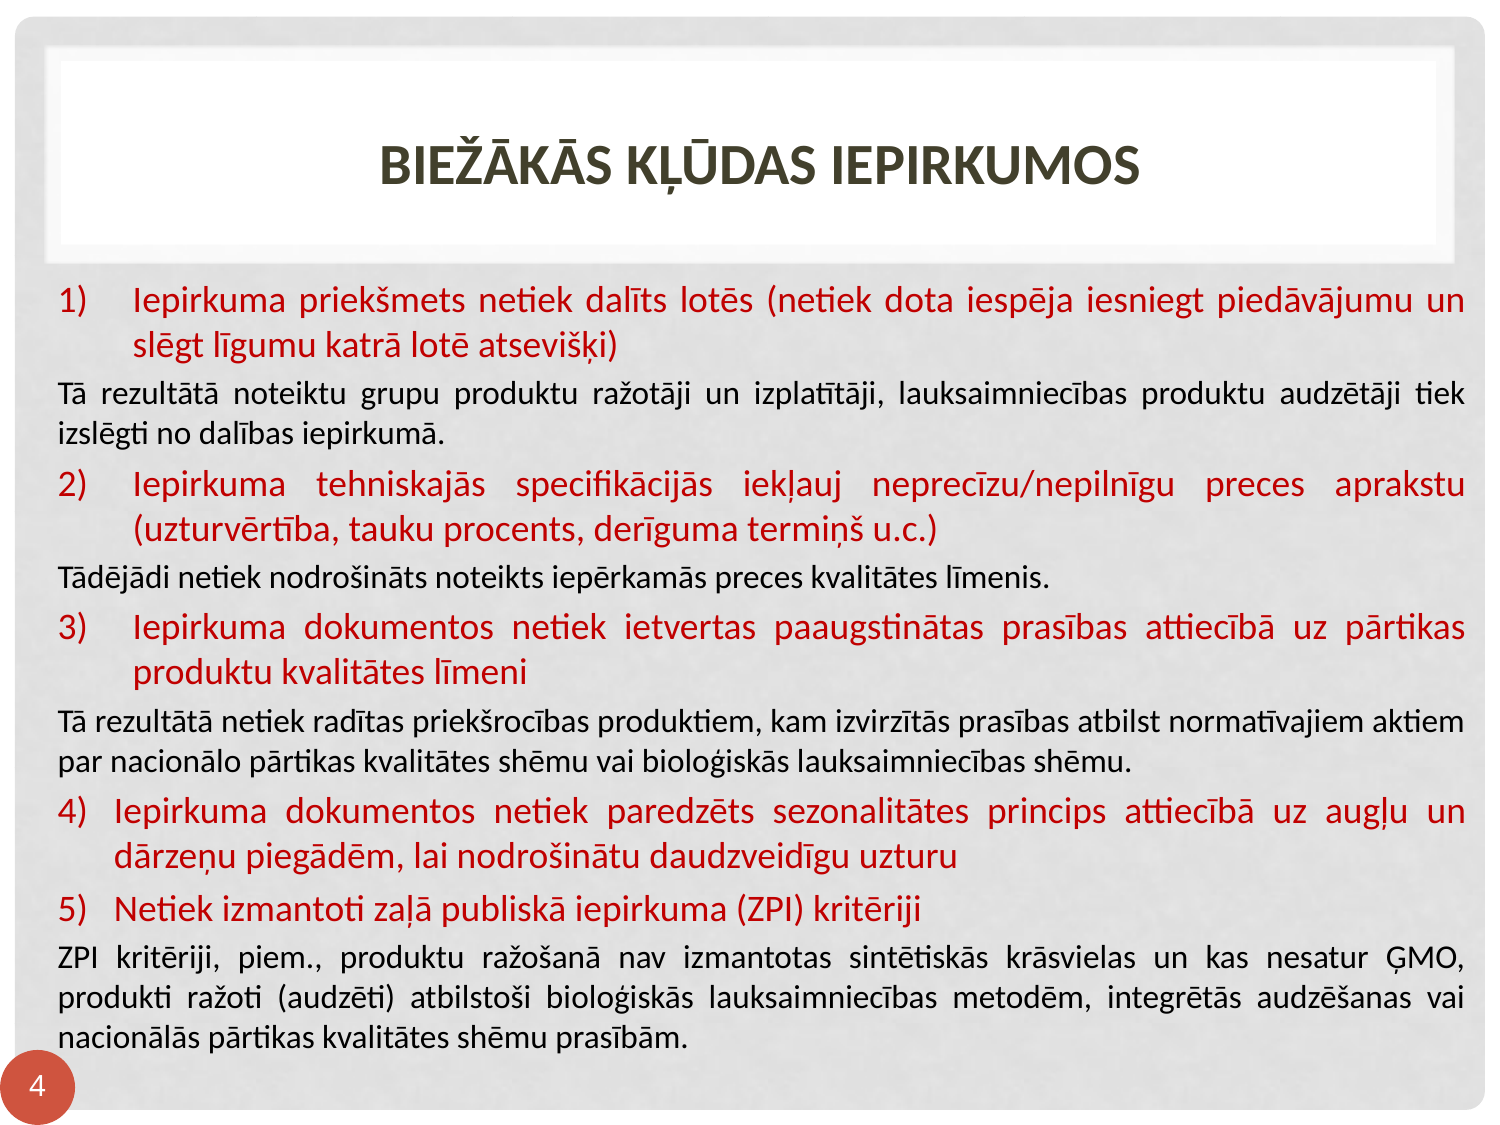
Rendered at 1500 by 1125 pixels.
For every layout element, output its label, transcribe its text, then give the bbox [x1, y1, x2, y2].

text_box 4 [0, 1049, 76, 1125]
list Iepirkuma priekšmets netiek dalīts lotēs (netiek dota iespēja iesniegt piedāvājumu un slēgt līgumu katrā lotē atsevišķi) Tā rezultātā noteiktu grupu produktu ražotāji un izplatītāji, lauksaimniecības produktu audzētāji tiek izslēgti no dalības iepirkumā. Iepirkuma tehniskajās specifikācijās iekļauj neprecīzu/nepilnīgu preces aprakstu (uzturvērtība, tauku procents, derīguma termiņš u.c.) Tādējādi netiek nodrošināts noteikts iepērkamās preces kvalitātes līmenis. Iepirkuma dokumentos netiek ietvertas paaugstinātas prasības attiecībā uz pārtikas produktu kvalitātes līmeni Tā rezultātā netiek radītas priekšrocības produktiem, kam izvirzītās prasības atbilst normatīvajiem aktiem par nacionālo pārtikas kvalitātes shēmu vai bioloģiskās lauksaimniecības shēmu. Iepirkuma dokumentos netiek paredzēts sezonalitātes princips attiecībā uz augļu un dārzeņu piegādēm, lai nodrošinātu daudzveidīgu uzturu Netiek izmantoti zaļā publiskā iepirkuma (ZPI) kritēriji ZPI kritēriji, piem., produktu ražošanā nav izmantotas sintētiskās krāsvielas un kas nesatur ĢMO, produkti ražoti (audzēti) atbilstoši bioloģiskās lauksaimniecības metodēm, integrētās audzēšanas vai nacionālās pārtikas kvalitātes shēmu prasībām. [23, 267, 1483, 1094]
title biežākās kļūdas iepirkumos [64, 66, 1442, 256]
